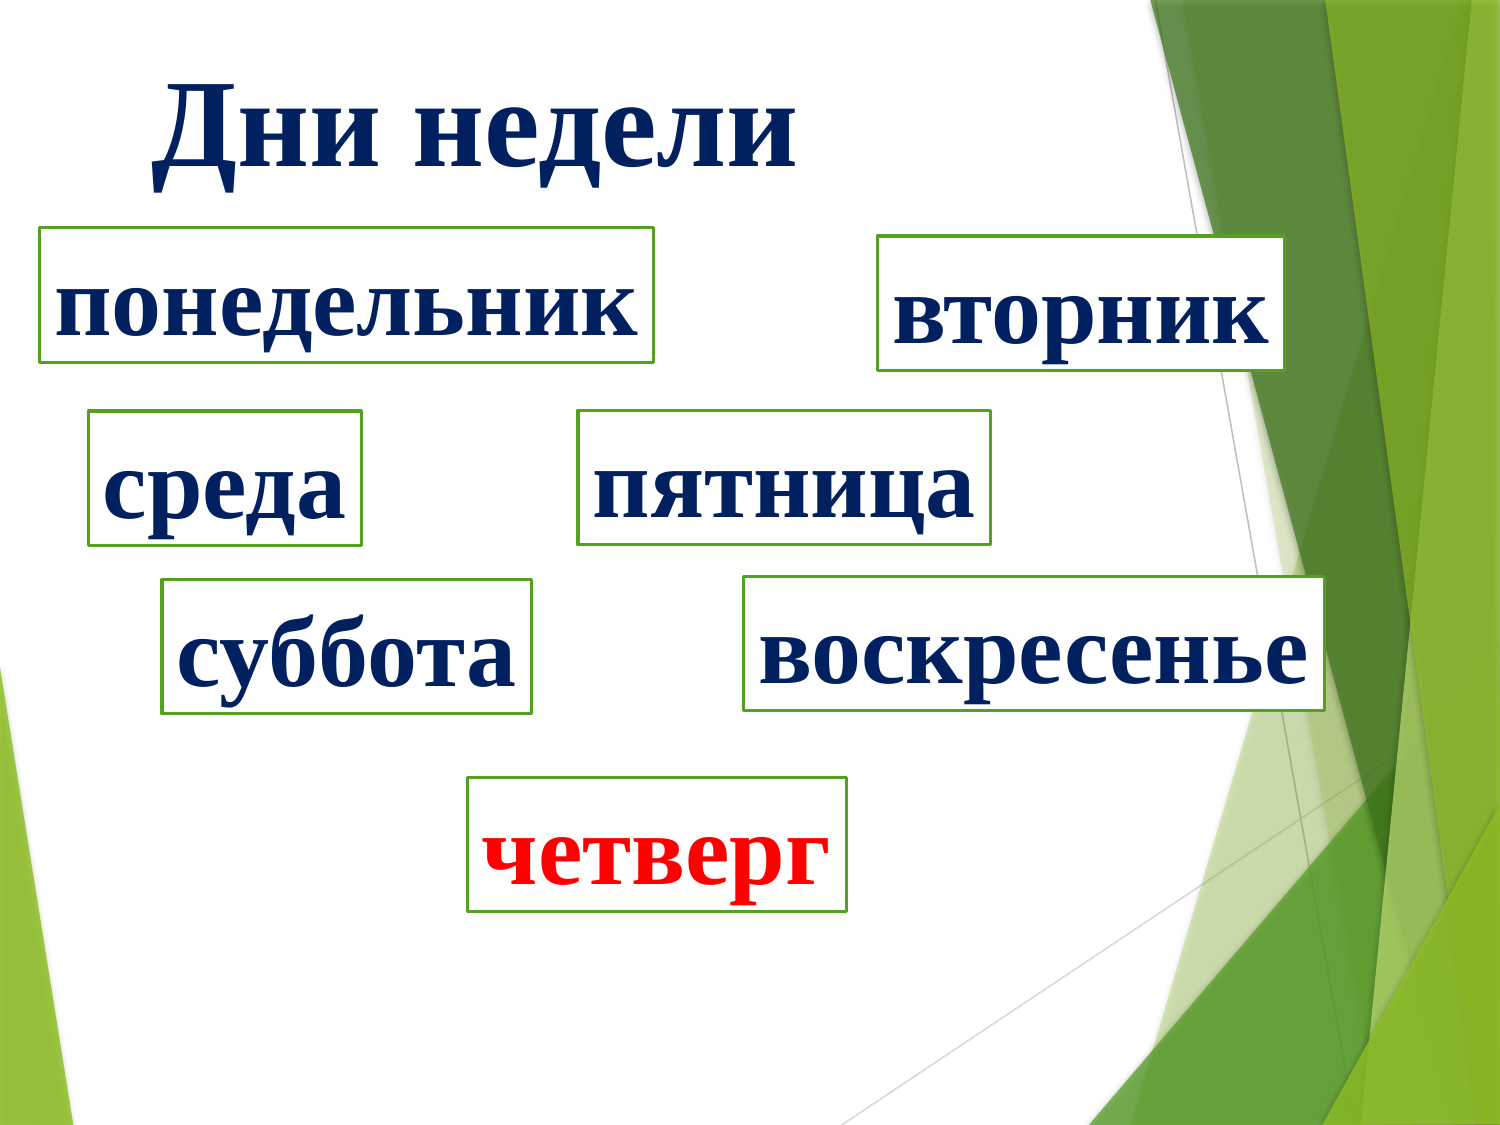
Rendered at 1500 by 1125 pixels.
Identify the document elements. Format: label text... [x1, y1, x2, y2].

text_box пятница [576, 409, 992, 546]
text_box четверг [466, 776, 848, 913]
text_box среда [87, 409, 363, 547]
text_box суббота [160, 578, 533, 715]
text_box понедельник [38, 226, 655, 364]
text_box вторник [876, 234, 1286, 372]
title Дни недели [136, 33, 1178, 251]
text_box воскресенье [742, 575, 1326, 712]
